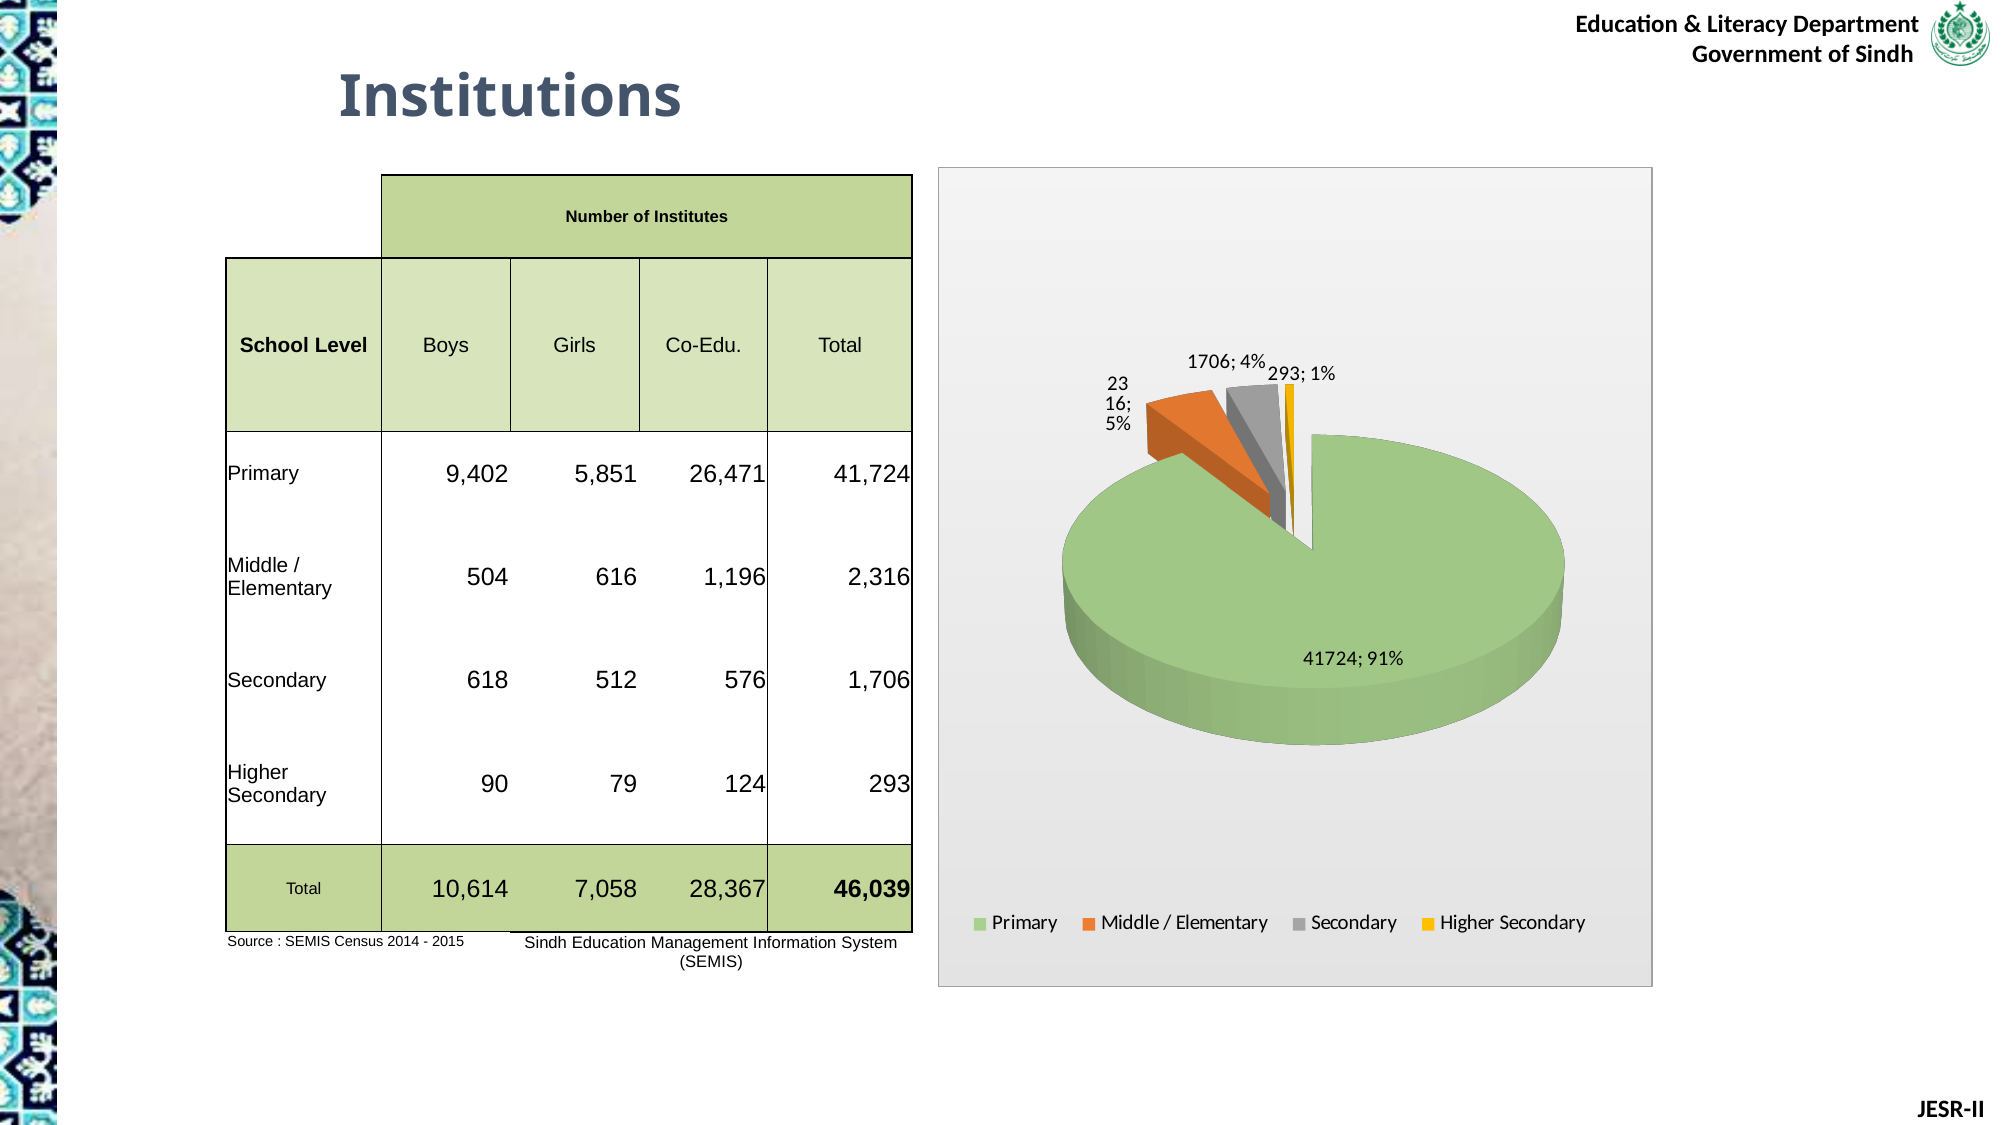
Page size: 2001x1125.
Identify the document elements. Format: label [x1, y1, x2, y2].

text_box [0, 0, 2000, 1125]
